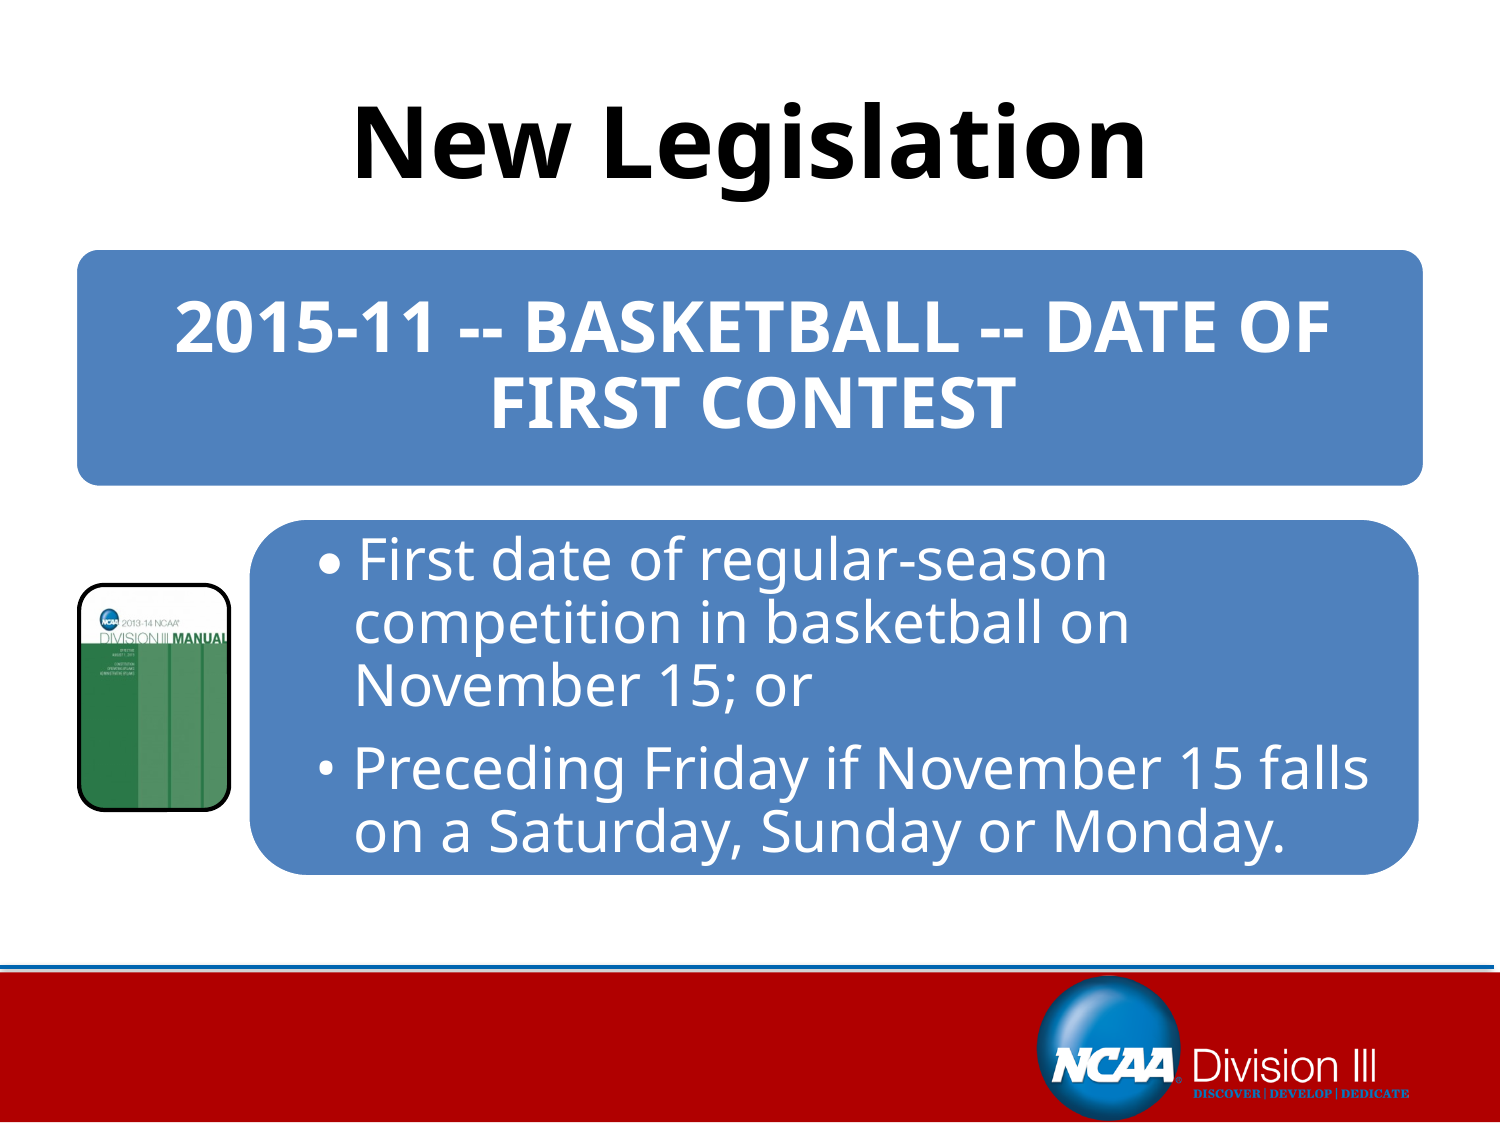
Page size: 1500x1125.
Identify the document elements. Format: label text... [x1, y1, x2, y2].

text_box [74, 228, 1426, 897]
picture [1021, 947, 1423, 1125]
title New Legislation [75, 45, 1425, 228]
